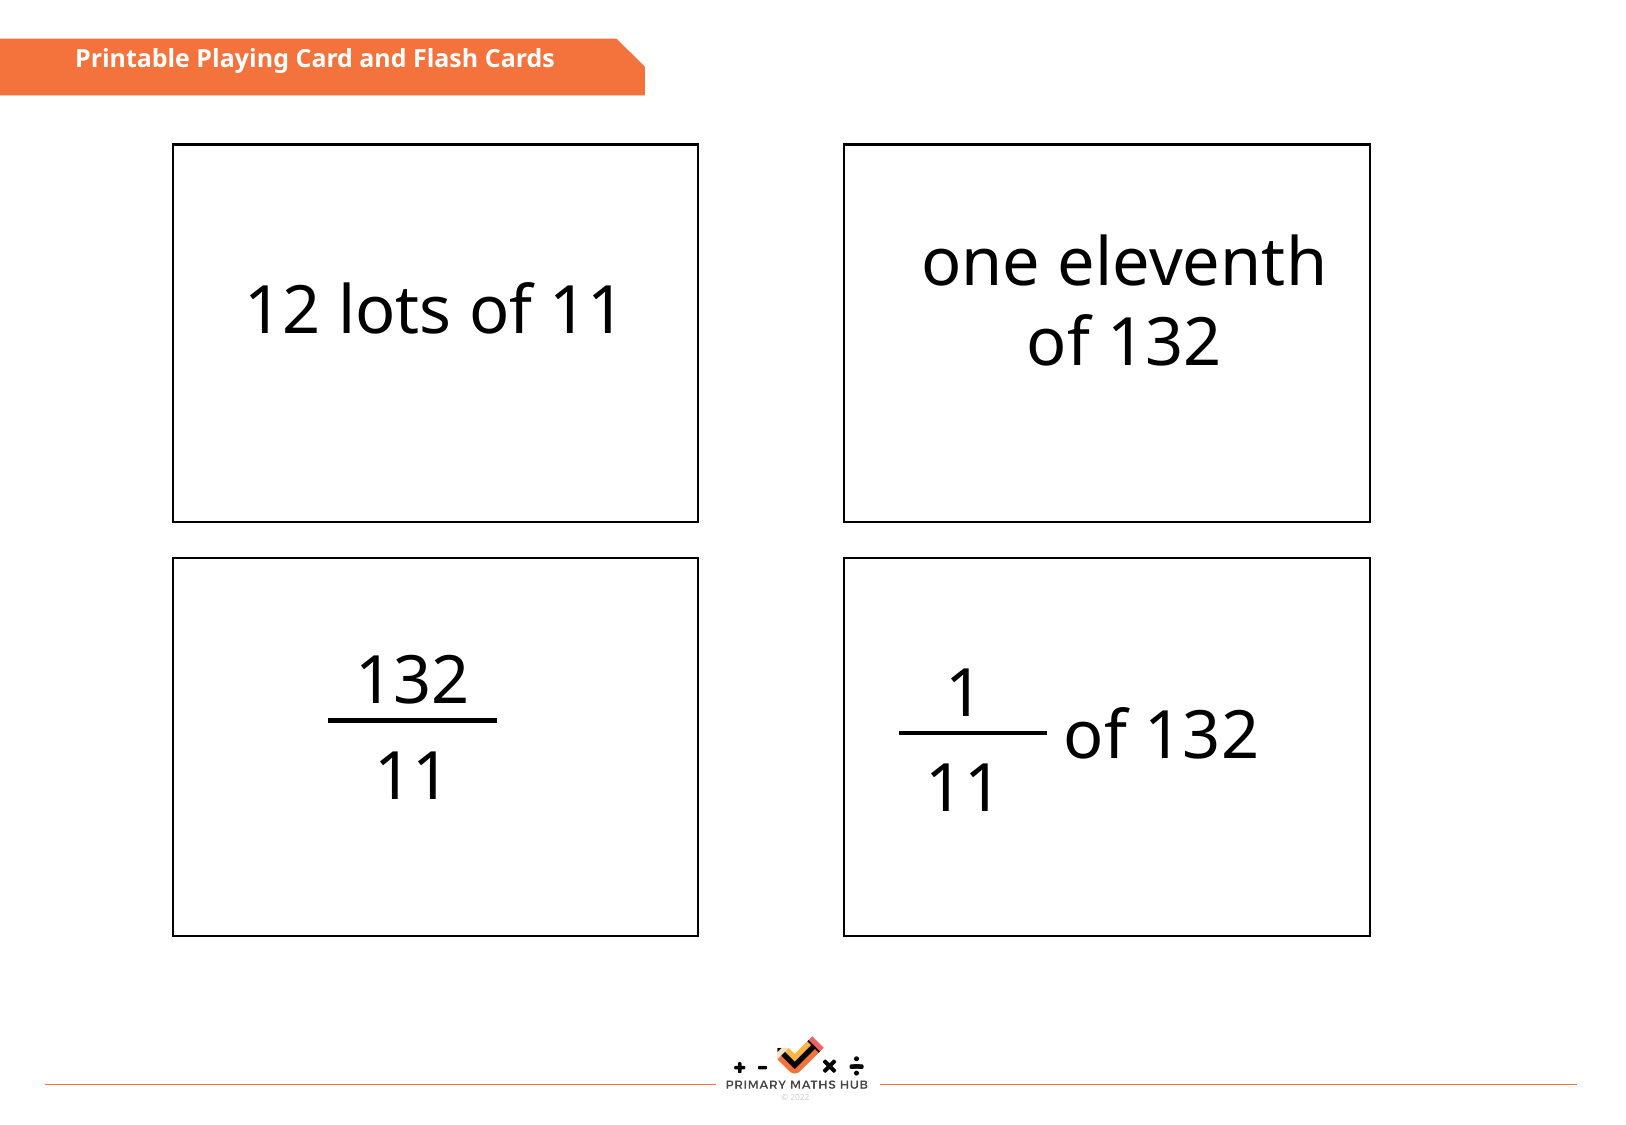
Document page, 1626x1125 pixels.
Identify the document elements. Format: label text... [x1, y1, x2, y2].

picture [722, 1034, 872, 1094]
text_box one eleventh of 132 [879, 211, 1370, 386]
text_box © 2022 [720, 1084, 870, 1110]
text_box 12 lots of 11 [172, 259, 699, 355]
table_header 132 [328, 625, 497, 718]
text_box [843, 557, 1371, 937]
table_header 1 [881, 638, 1047, 733]
text_box [172, 355, 699, 523]
table_cell 11 [881, 733, 1047, 828]
text_box [172, 557, 699, 937]
text_box Printable Playing Card and Flash Cards [0, 37, 646, 97]
text_box [843, 143, 1371, 523]
table_cell 11 [328, 723, 497, 815]
text_box of 132 [1026, 684, 1298, 780]
text_box [172, 143, 699, 259]
